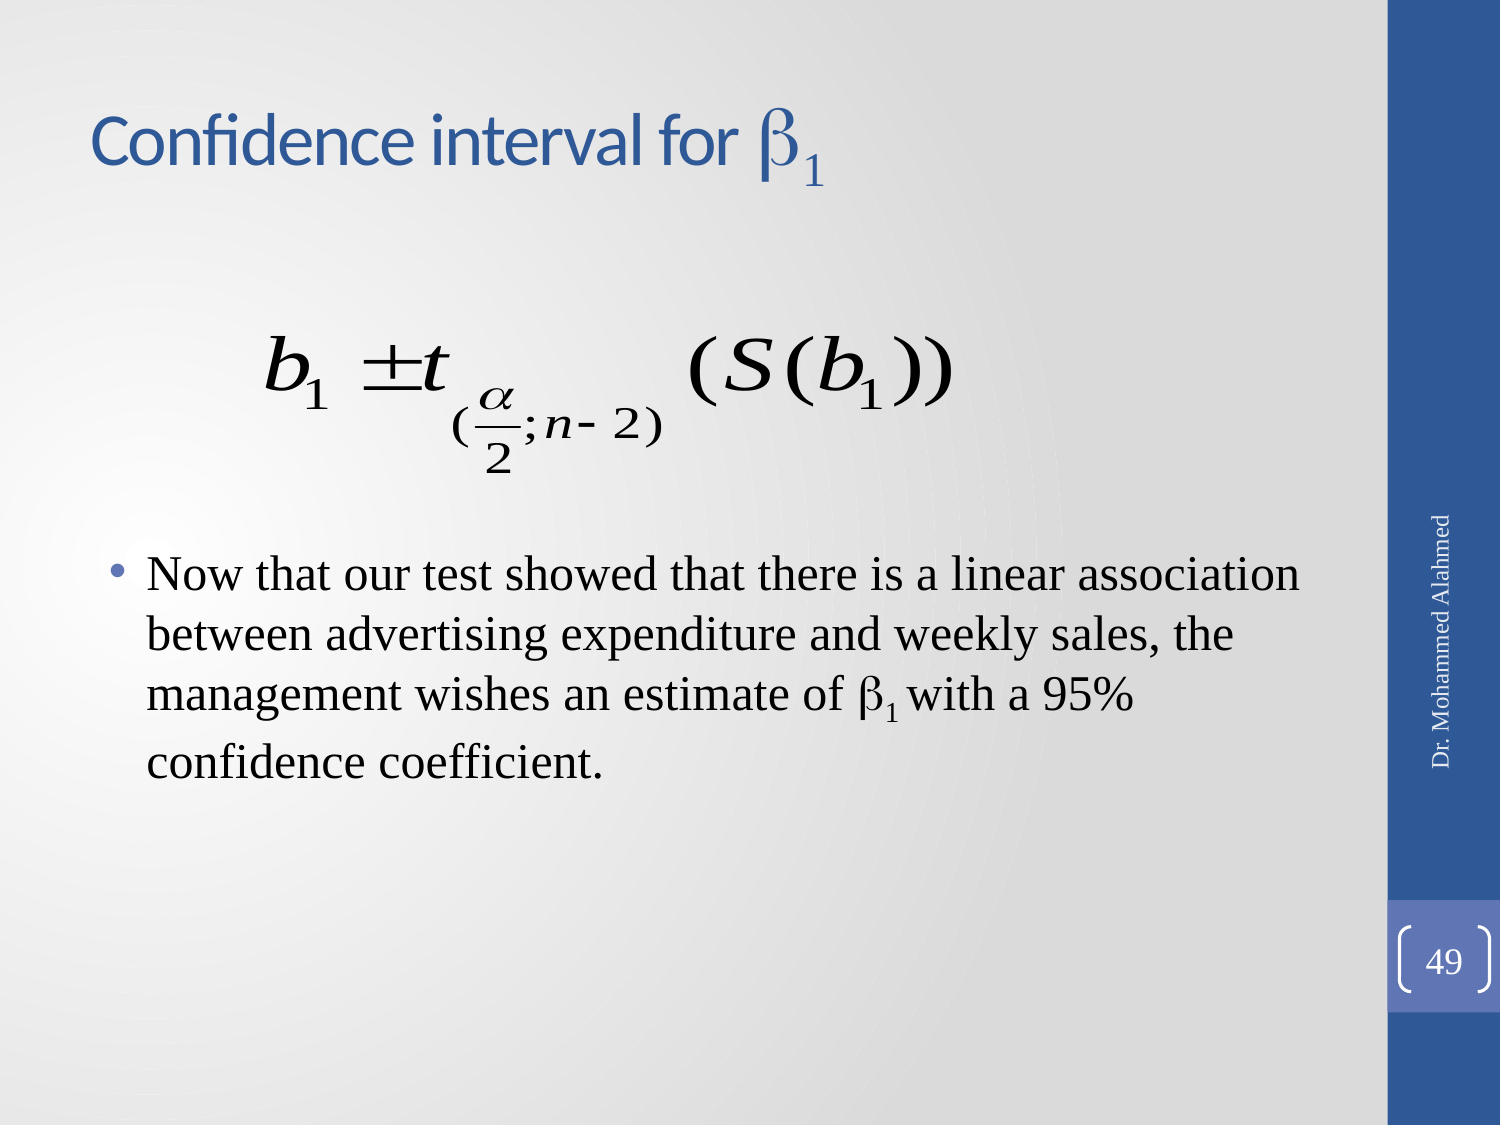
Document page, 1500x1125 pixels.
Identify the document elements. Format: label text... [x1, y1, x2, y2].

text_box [249, 311, 974, 488]
list Now that our test showed that there is a linear association between advertising expenditure and weekly sales, the management wishes an estimate of 1 with a 95% confidence coefficient. [75, 275, 1325, 1063]
footer Dr. Mohammed Alahmed [1408, 500, 1469, 889]
title Confidence interval for 1 [75, 45, 1325, 233]
slide_number 49 [1397, 925, 1492, 994]
